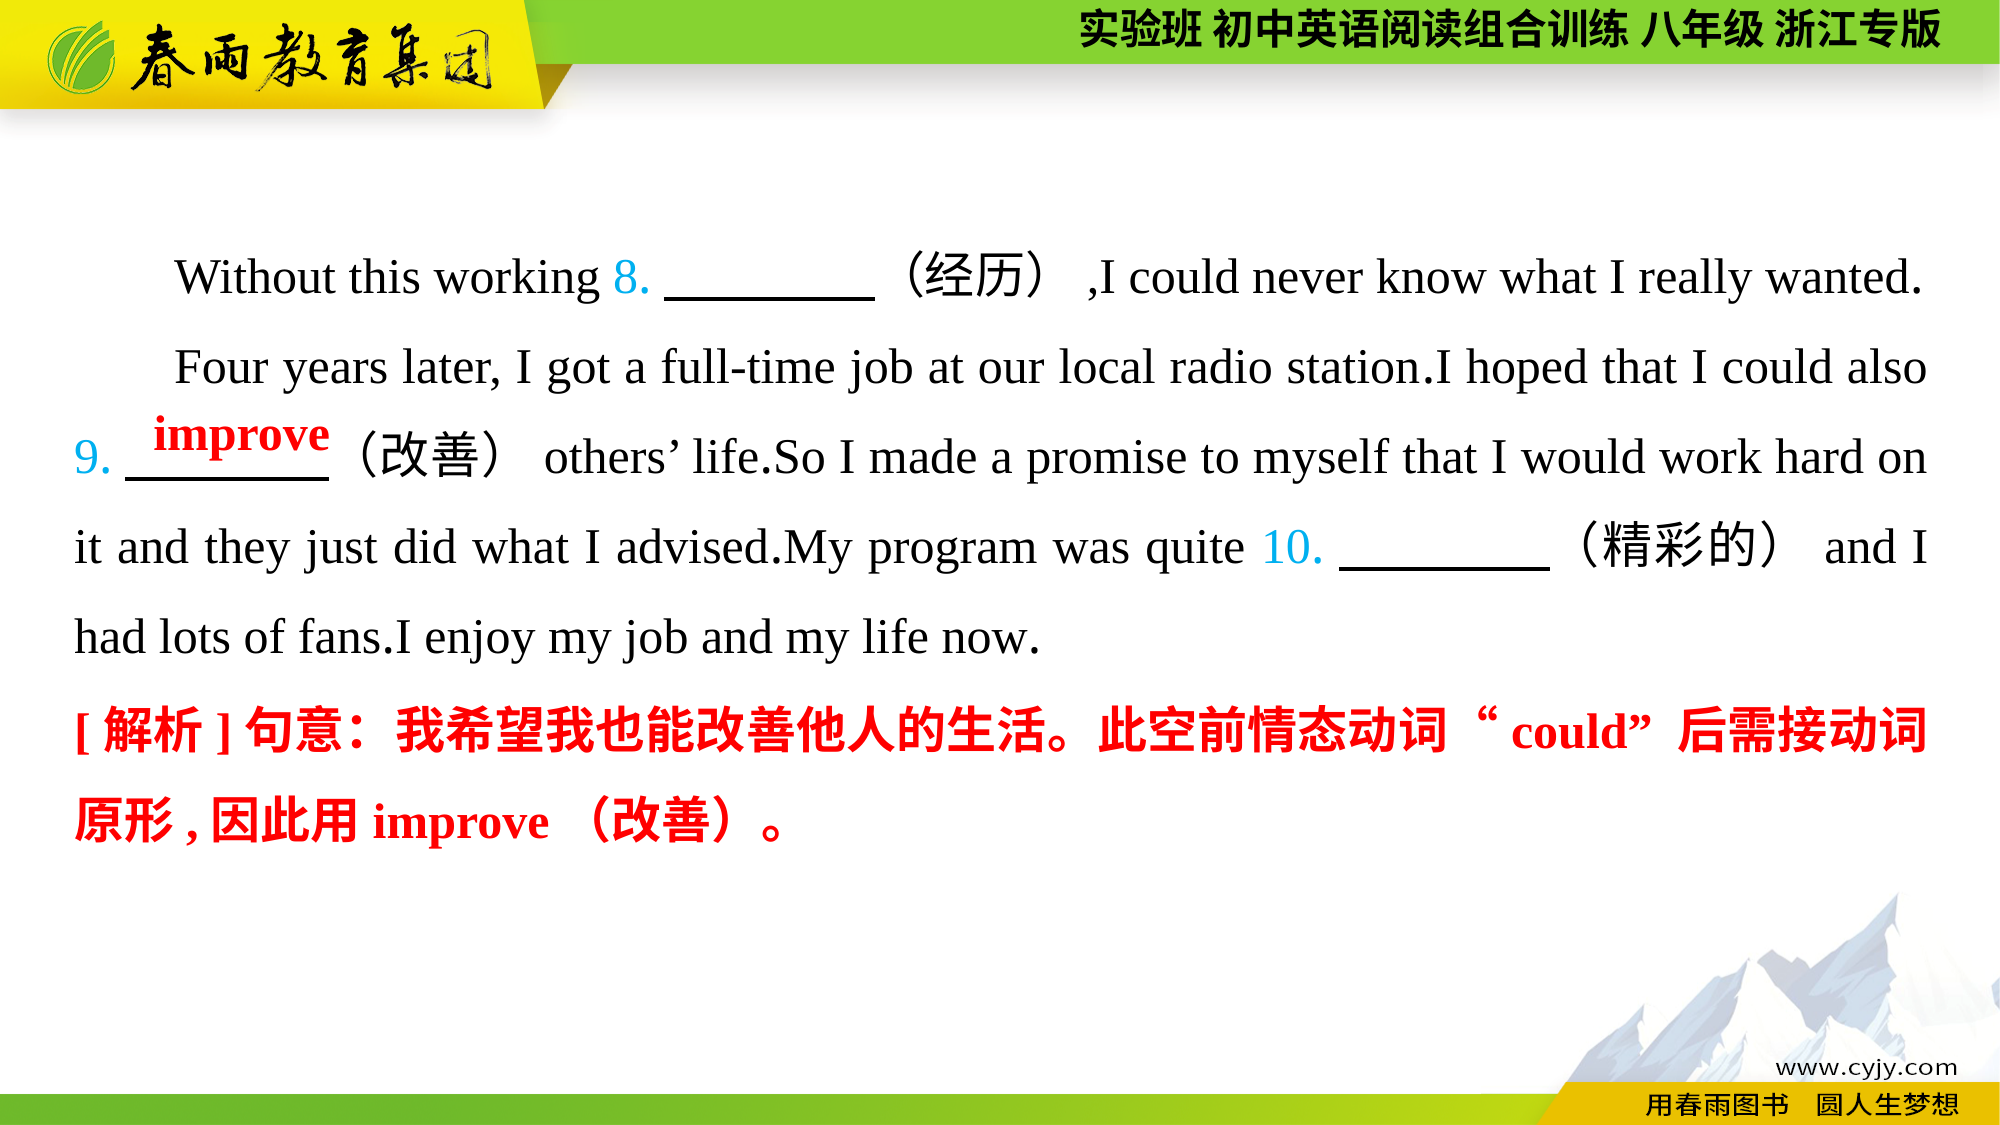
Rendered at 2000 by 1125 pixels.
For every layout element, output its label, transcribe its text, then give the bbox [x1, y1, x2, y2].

picture [0, 0, 2000, 1125]
text_box improve [138, 392, 346, 468]
text_box [解析]句意：我希望我也能改善他人的生活。此空前情态动词“could” 后需接动词原形,因此用improve（改善）。 [59, 676, 1944, 856]
list Without this working 8. （经历）,I could never know what I really wanted. Four years later, I got a full-time job at our local radio station.I hoped that I could also 9. （改善）others’ life.So I made a promise to myself that I would work hard on it and they just did what I advised.My program was quite 10. （精彩的）and I had lots of fans.I enjoy my job and my life now. [59, 205, 1944, 676]
